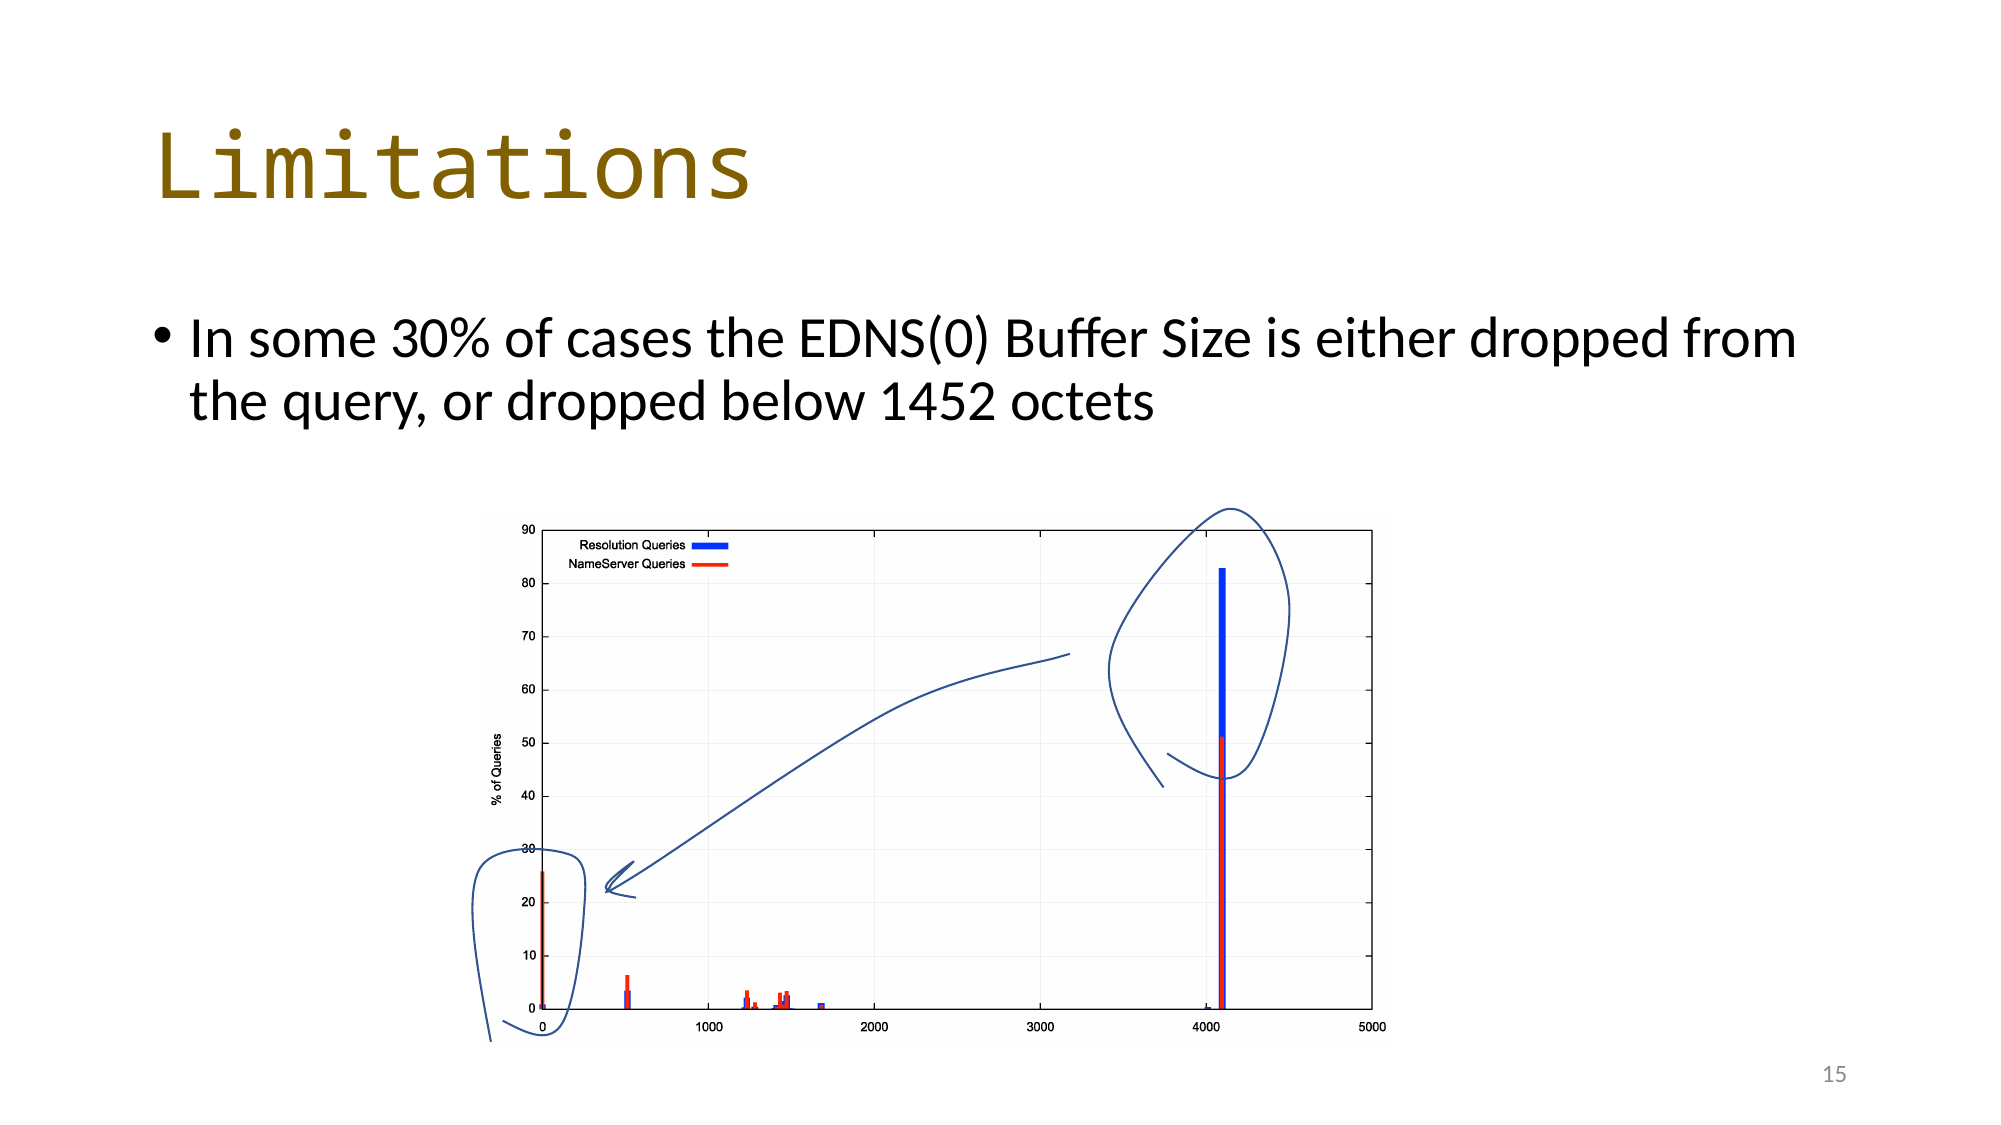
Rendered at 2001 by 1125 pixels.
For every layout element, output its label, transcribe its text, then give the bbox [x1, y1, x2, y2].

text_box [1216, 507, 1246, 512]
slide_number 15 [1412, 1042, 1863, 1103]
text_box [471, 864, 481, 994]
picture [481, 512, 1394, 1047]
list In some 30% of cases the EDNS(0) Buffer Size is either dropped from the query, or dropped below 1452 octets [137, 299, 1863, 1014]
title Limitations [137, 59, 1863, 278]
